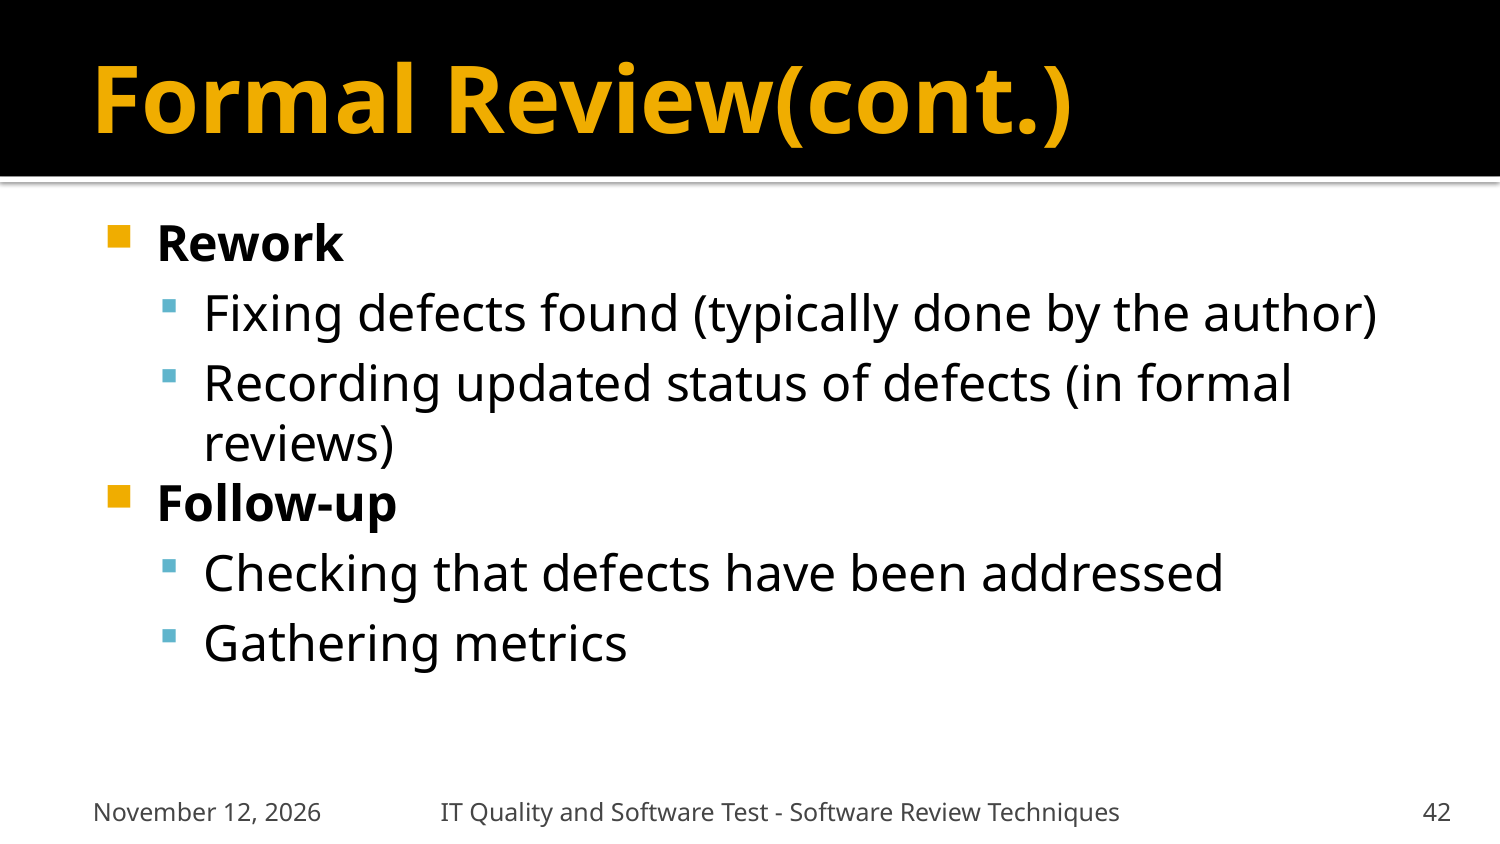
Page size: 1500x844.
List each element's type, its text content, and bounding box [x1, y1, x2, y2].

slide_number 42 [1345, 796, 1467, 831]
title Formal Review(cont.) [75, 19, 1425, 174]
list Rework Fixing defects found (typically done by the author) Recording updated status of defects (in formal reviews) Follow-up Checking that defects have been addressed Gathering metrics [75, 196, 1425, 810]
footer IT Quality and Software Test - Software Review Techniques [433, 796, 1337, 831]
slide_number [75, 796, 425, 831]
